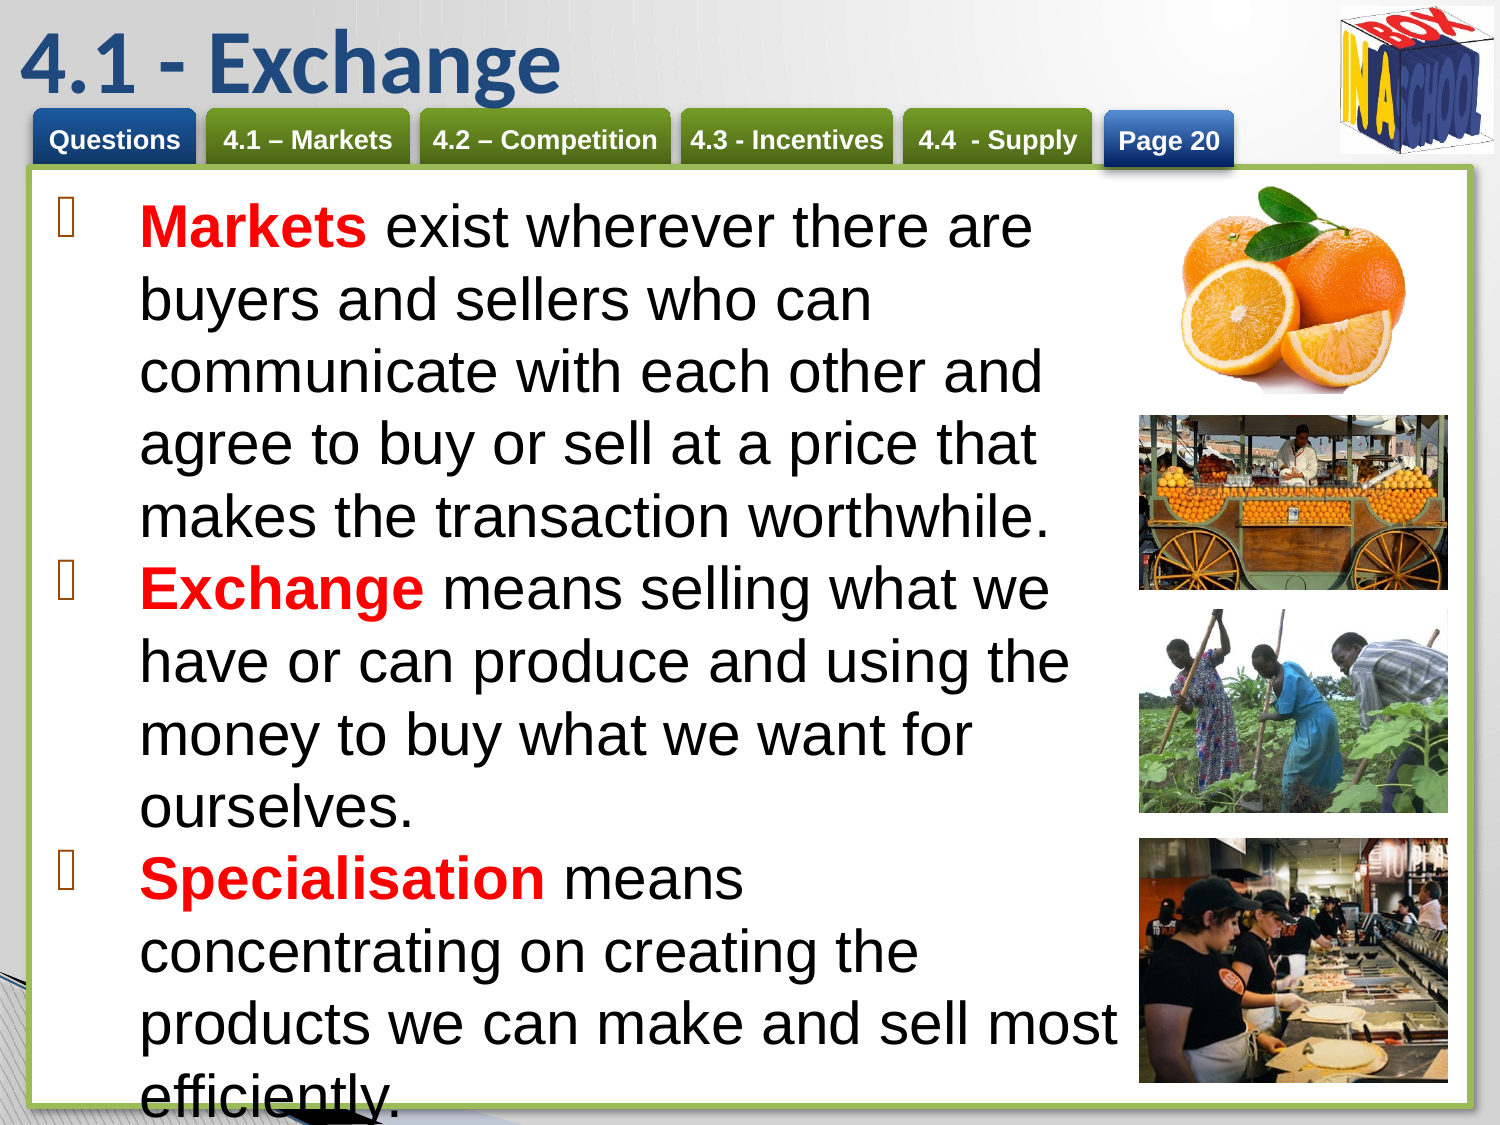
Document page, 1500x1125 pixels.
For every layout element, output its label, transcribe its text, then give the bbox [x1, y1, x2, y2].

picture [1340, 6, 1495, 154]
picture [1138, 838, 1448, 1083]
picture [1138, 609, 1448, 813]
text_box Markets exist wherever there are buyers and sellers who can communicate with each other and agree to buy or sell at a price that makes the transaction worthwhile. Exchange means selling what we have or can produce and using the money to buy what we want for ourselves. Specialisation means concentrating on creating the products we can make and sell most efficiently. [41, 179, 1140, 1125]
text_box Page 20 [1104, 109, 1235, 167]
picture [1138, 415, 1448, 591]
picture [1180, 184, 1407, 395]
title 4.1 - Exchange [5, 11, 1270, 102]
